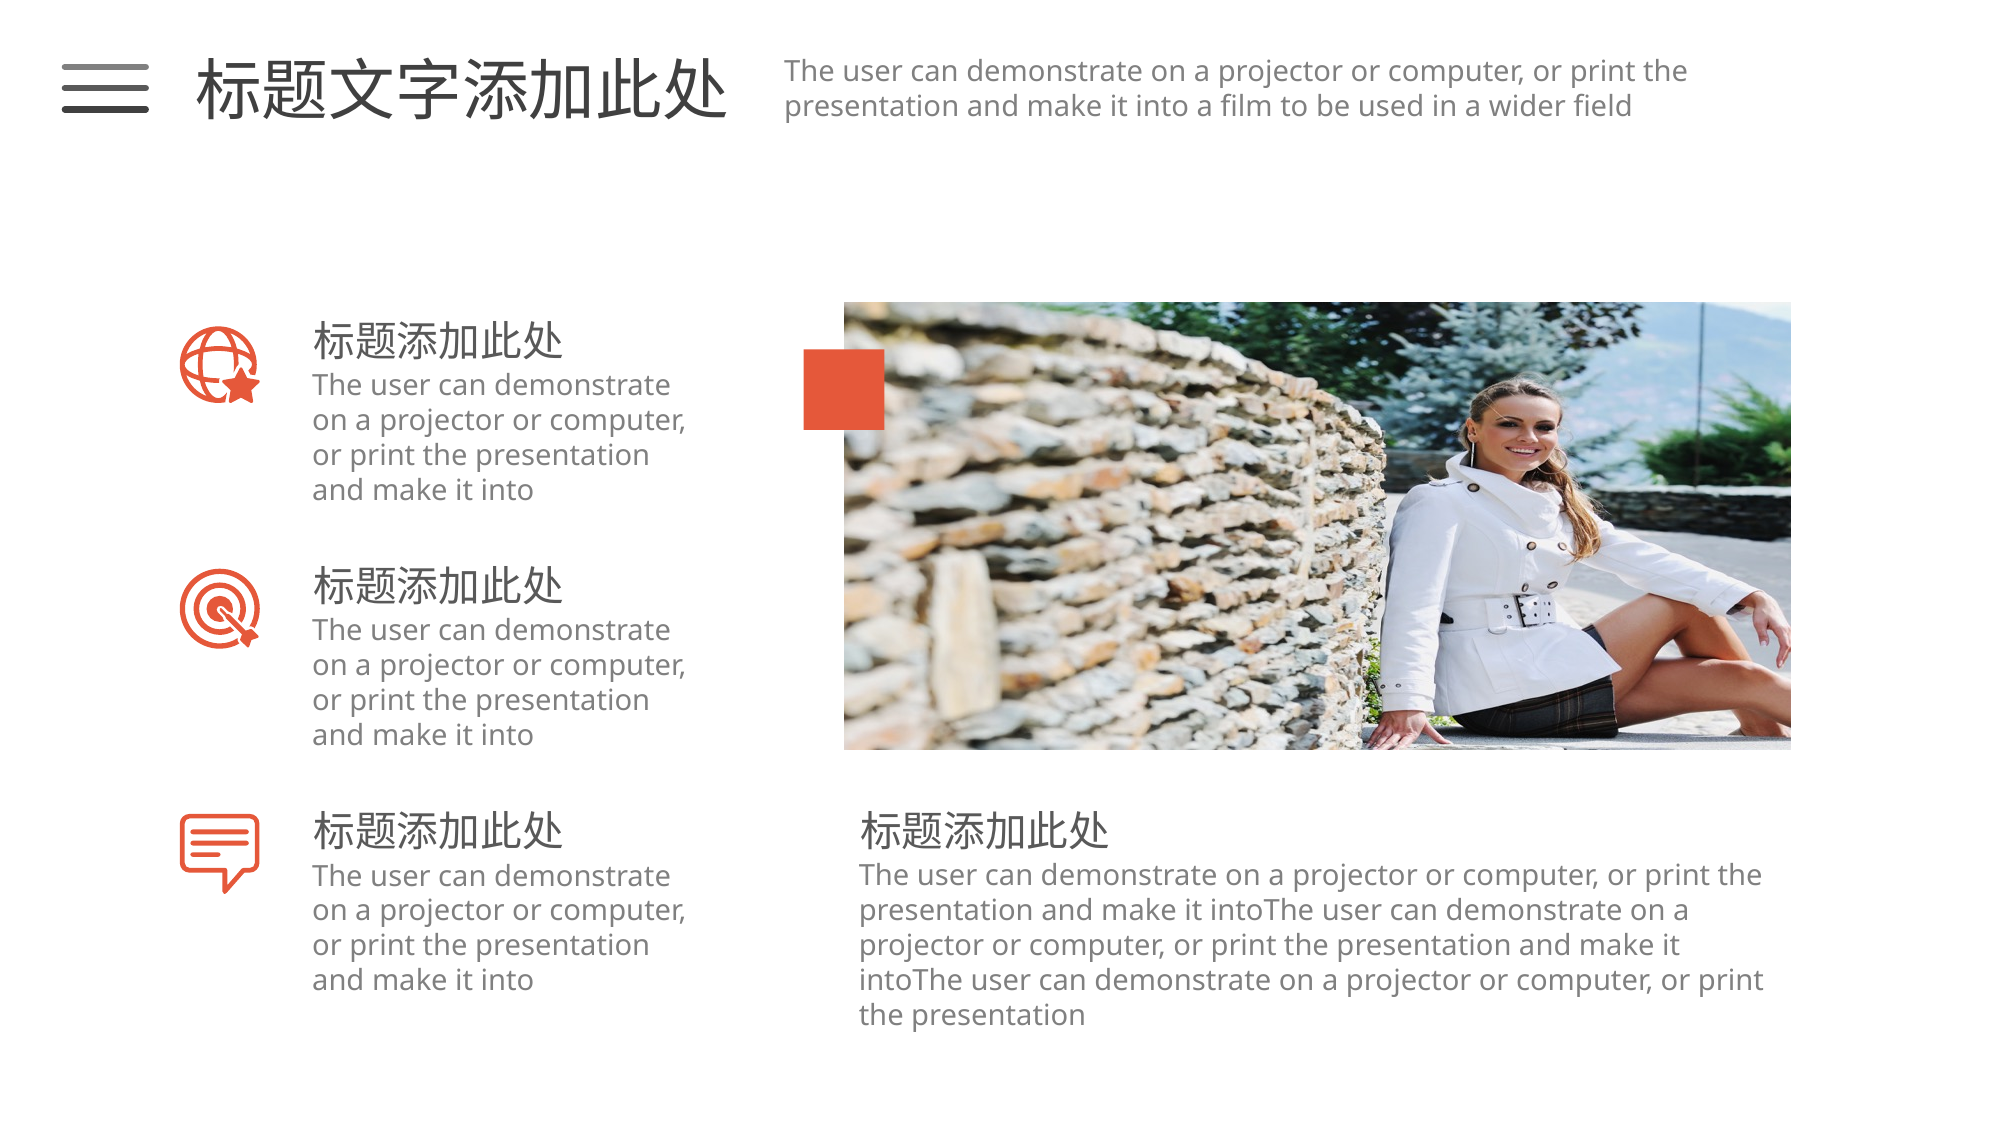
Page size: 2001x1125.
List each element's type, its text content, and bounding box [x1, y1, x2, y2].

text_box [179, 552, 710, 796]
text_box The user can demonstrate on a projector or computer, or print the presentation and make it into a film to be used in a wider field [769, 45, 1827, 130]
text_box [64, 66, 146, 110]
picture [843, 302, 1791, 750]
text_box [179, 307, 710, 551]
text_box [803, 348, 843, 431]
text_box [179, 797, 710, 1042]
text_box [843, 796, 1791, 1041]
text_box 标题文字添加此处 [180, 40, 745, 135]
